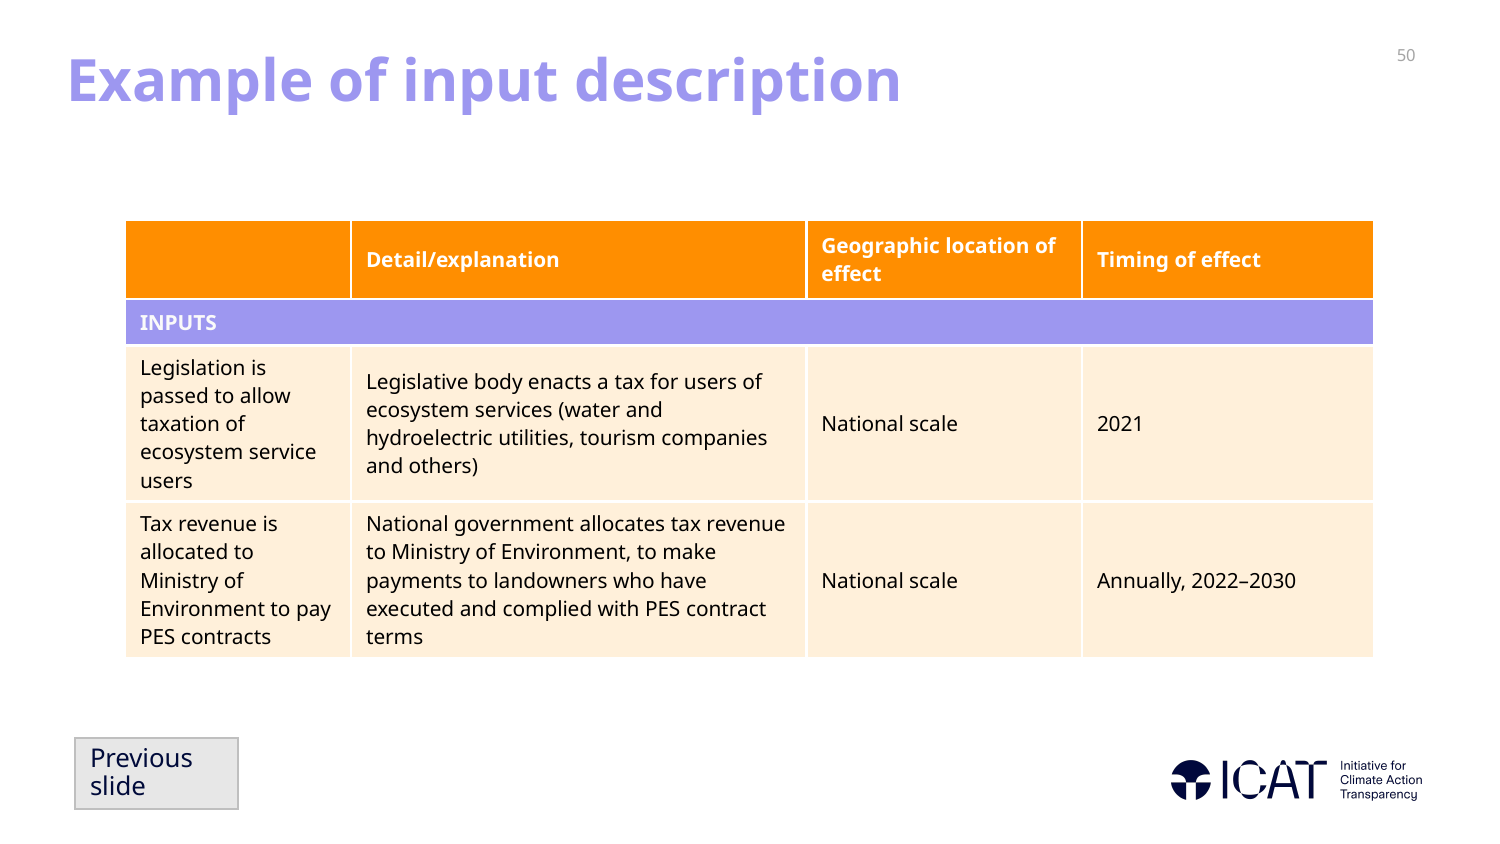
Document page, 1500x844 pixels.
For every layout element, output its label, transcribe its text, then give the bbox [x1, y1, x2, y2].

table_cell Annually, 2022–2030 [1083, 503, 1373, 657]
picture [1171, 724, 1459, 835]
table_cell National government allocates tax revenue to Ministry of Environment, to make payments to landowners who have executed and complied with PES contract terms [352, 503, 805, 657]
table_cell Legislative body enacts a tax for users of ecosystem services (water and hydroelectric utilities, tourism companies and others) [352, 347, 805, 500]
table_cell 2021 [1083, 347, 1373, 500]
table_header Geographic location of effect [808, 221, 1081, 298]
table_header [126, 221, 350, 298]
table_cell Legislation is passed to allow taxation of ecosystem service users [126, 347, 350, 500]
table_cell INPUTS [126, 300, 1373, 344]
table_cell Tax revenue is allocated to Ministry of Environment to pay PES contracts [126, 503, 350, 657]
text_box [112, 754, 239, 789]
table_header Timing of effect [1083, 221, 1373, 298]
table_cell National scale [808, 503, 1081, 657]
table_header Detail/explanation [352, 221, 805, 298]
list Previous slide [75, 738, 239, 809]
title Example of input description [51, 35, 1449, 130]
table_cell National scale [808, 347, 1081, 500]
